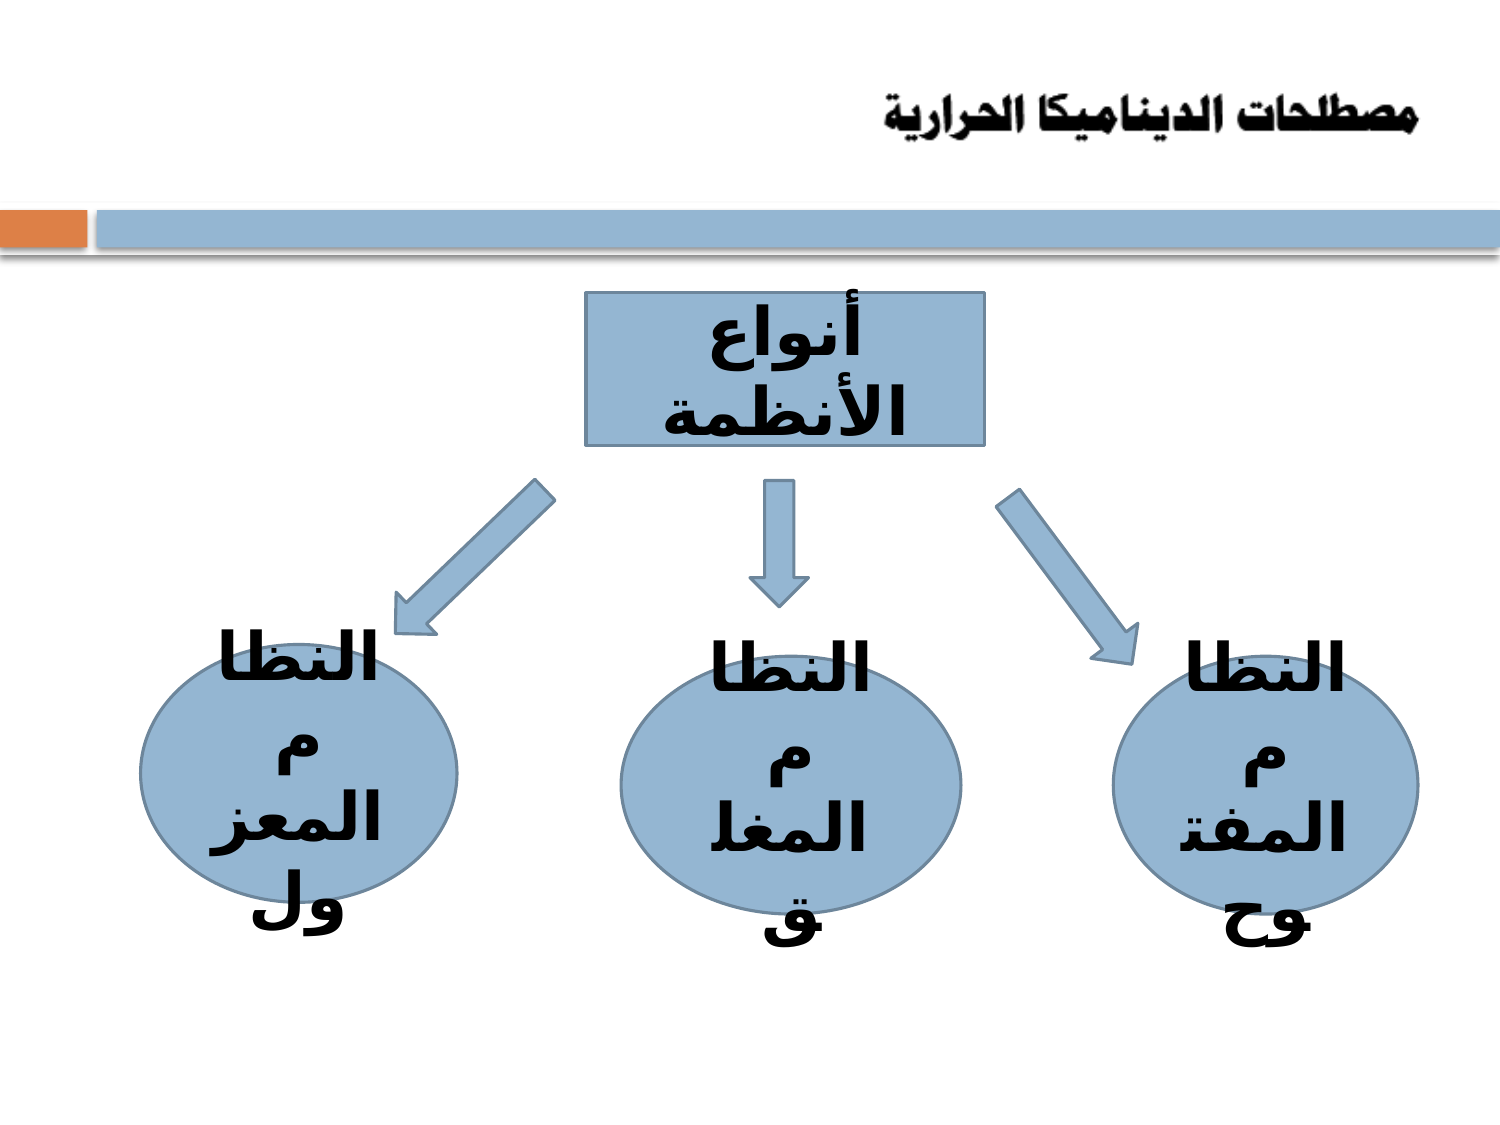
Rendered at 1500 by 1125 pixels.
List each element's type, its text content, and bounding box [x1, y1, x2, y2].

text_box [393, 478, 557, 636]
text_box النظام المعزول [138, 642, 459, 904]
picture [855, 69, 1431, 173]
text_box أنواع الأنظمة [584, 291, 986, 447]
text_box [748, 478, 810, 609]
text_box النظام المغلق [619, 654, 963, 916]
text_box النظام المفتوح [1111, 654, 1420, 916]
text_box [994, 487, 1140, 666]
